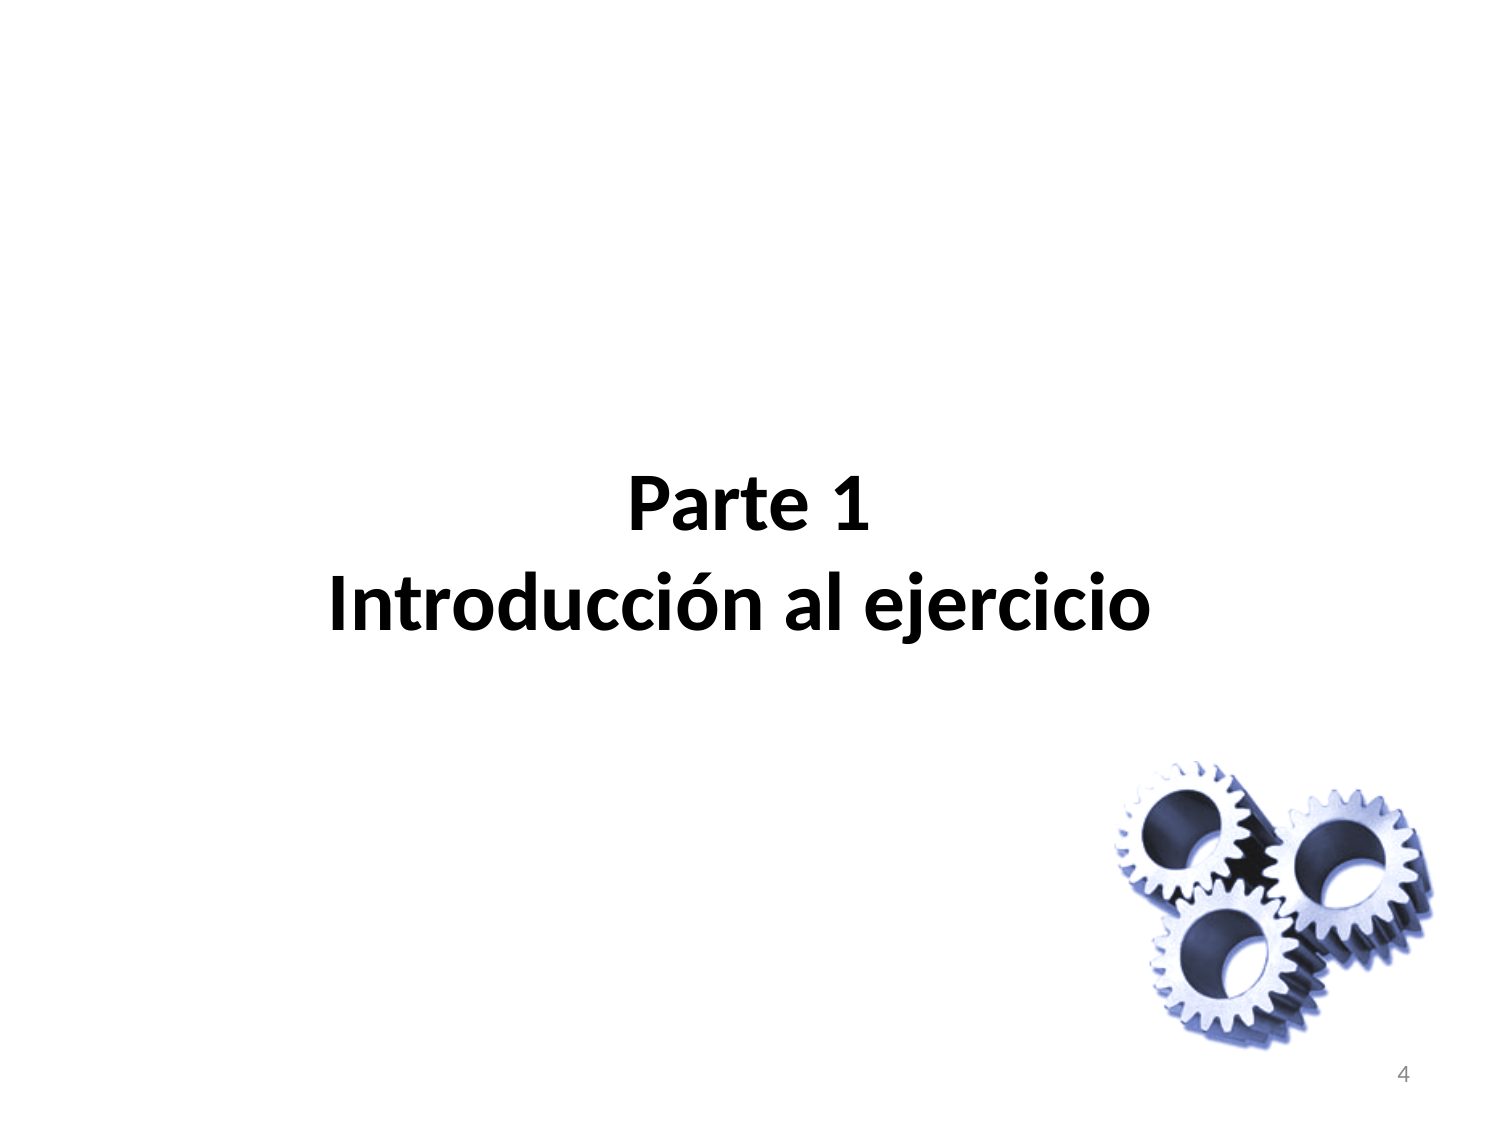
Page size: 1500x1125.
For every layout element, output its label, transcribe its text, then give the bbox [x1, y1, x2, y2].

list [1112, 761, 1436, 1052]
slide_number 4 [1074, 1042, 1425, 1103]
title Parte 1 Introducción al ejercicio [75, 453, 1425, 641]
